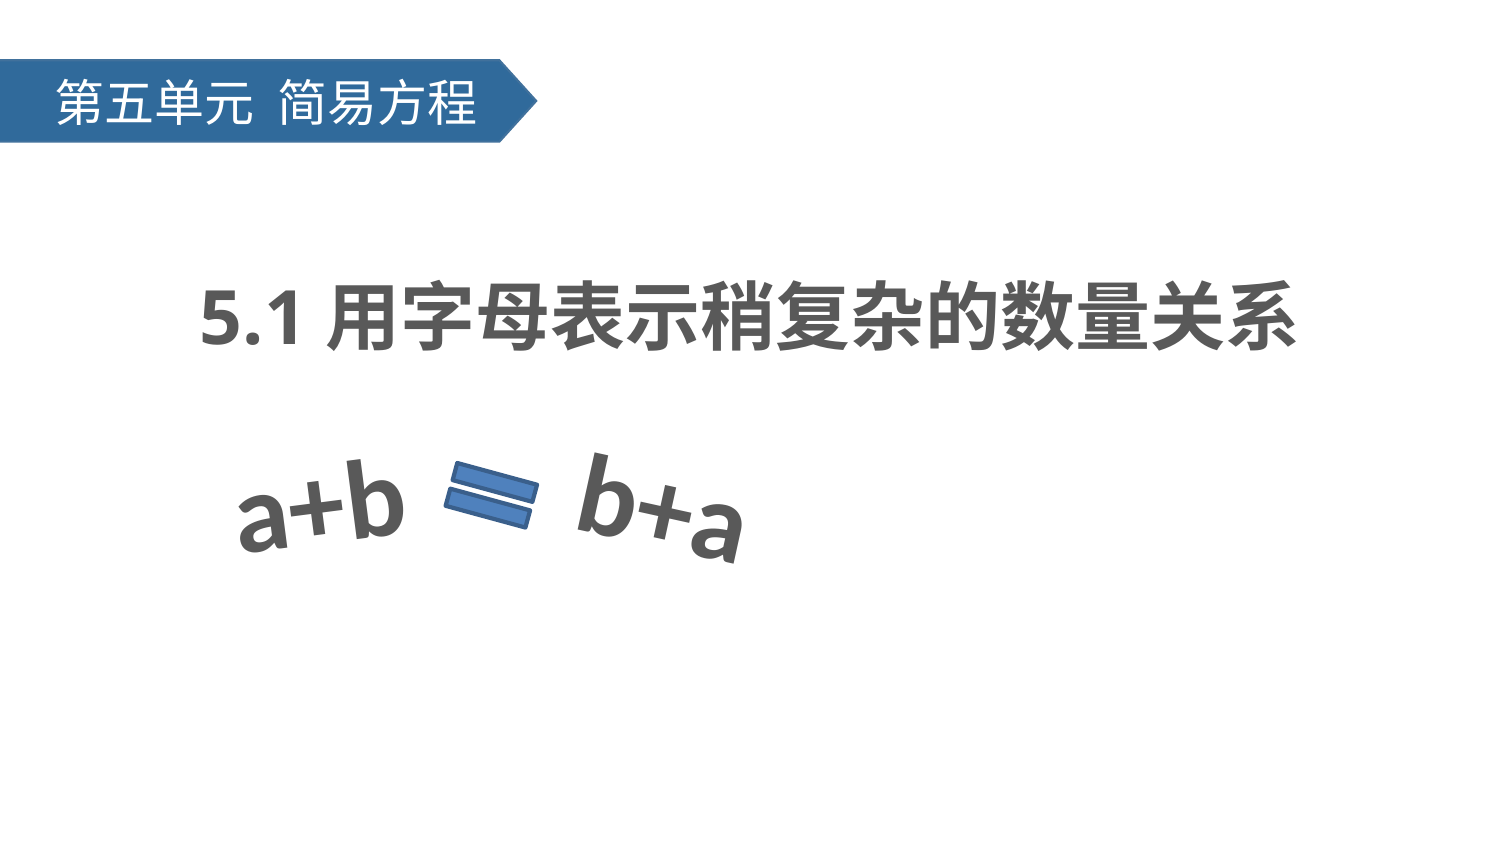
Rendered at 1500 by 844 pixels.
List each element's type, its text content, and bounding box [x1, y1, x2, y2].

text_box b+a [528, 404, 777, 596]
text_box [450, 460, 540, 504]
text_box 5.1用字母表示稍复杂的数量关系 [0, 236, 1500, 365]
text_box a+b [186, 413, 425, 588]
text_box 第五单元 简易方程 [0, 60, 537, 142]
text_box [443, 486, 533, 530]
